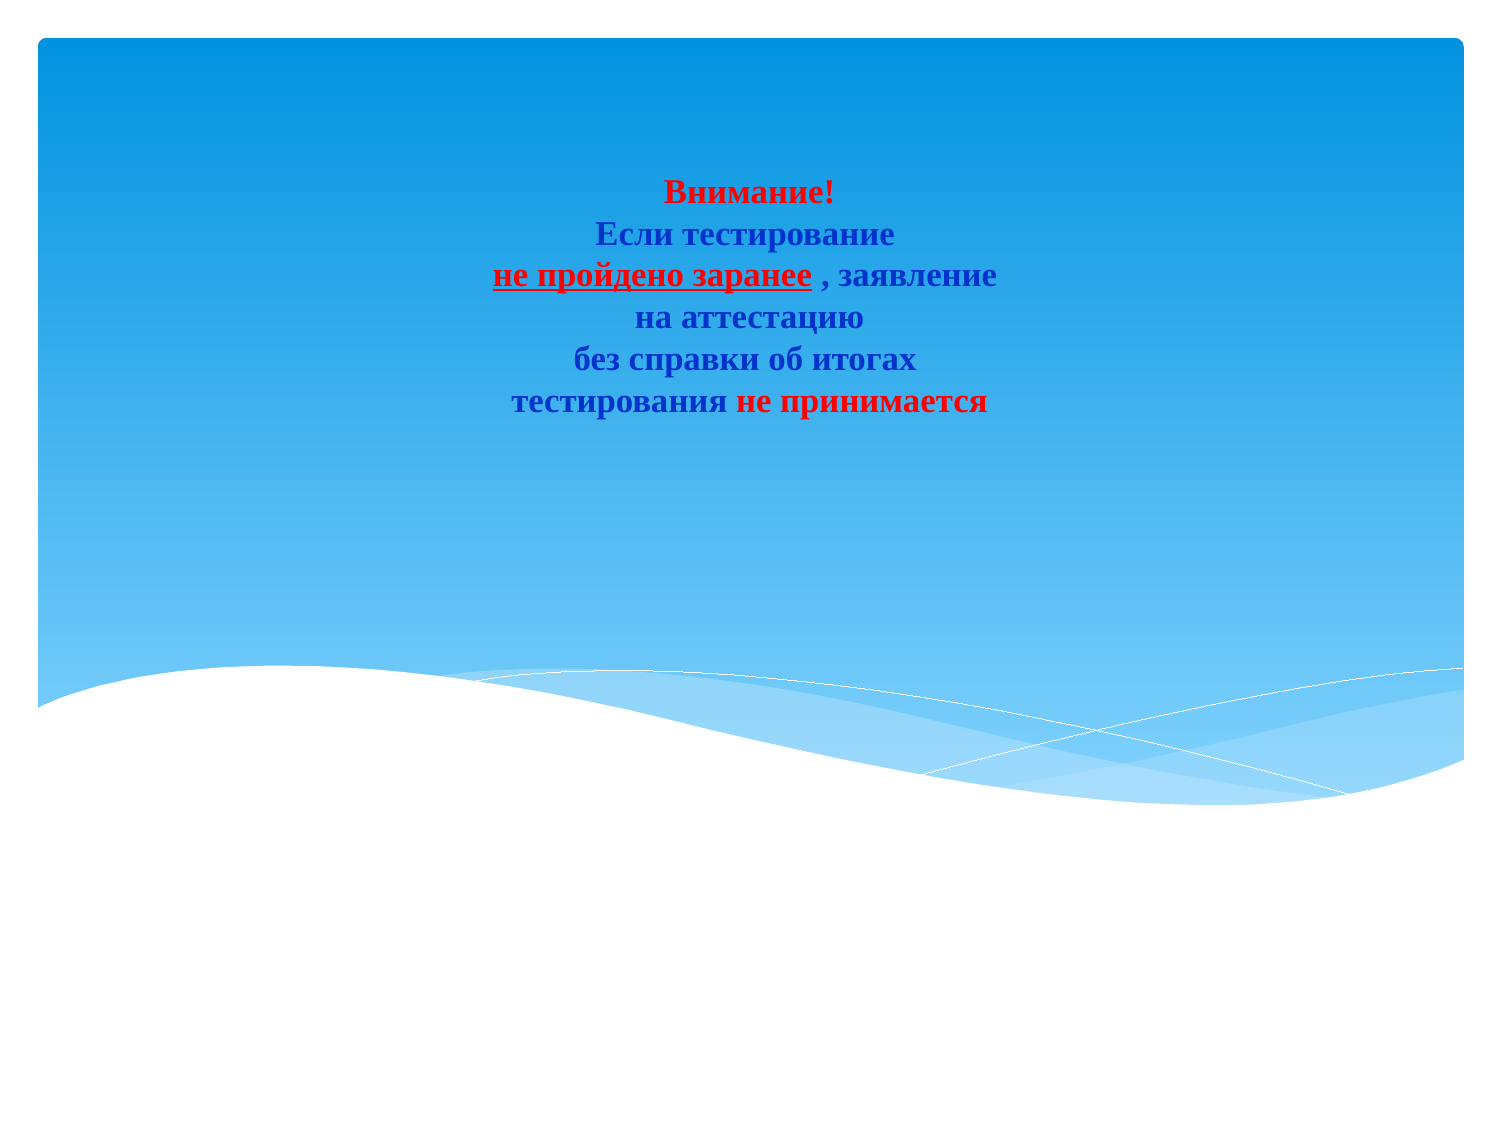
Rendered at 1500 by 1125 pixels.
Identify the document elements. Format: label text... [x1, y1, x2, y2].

title Внимание! Если тестирование не пройдено заранее , заявление на аттестацию без справки об итогах тестирования не принимается [112, 160, 1388, 470]
